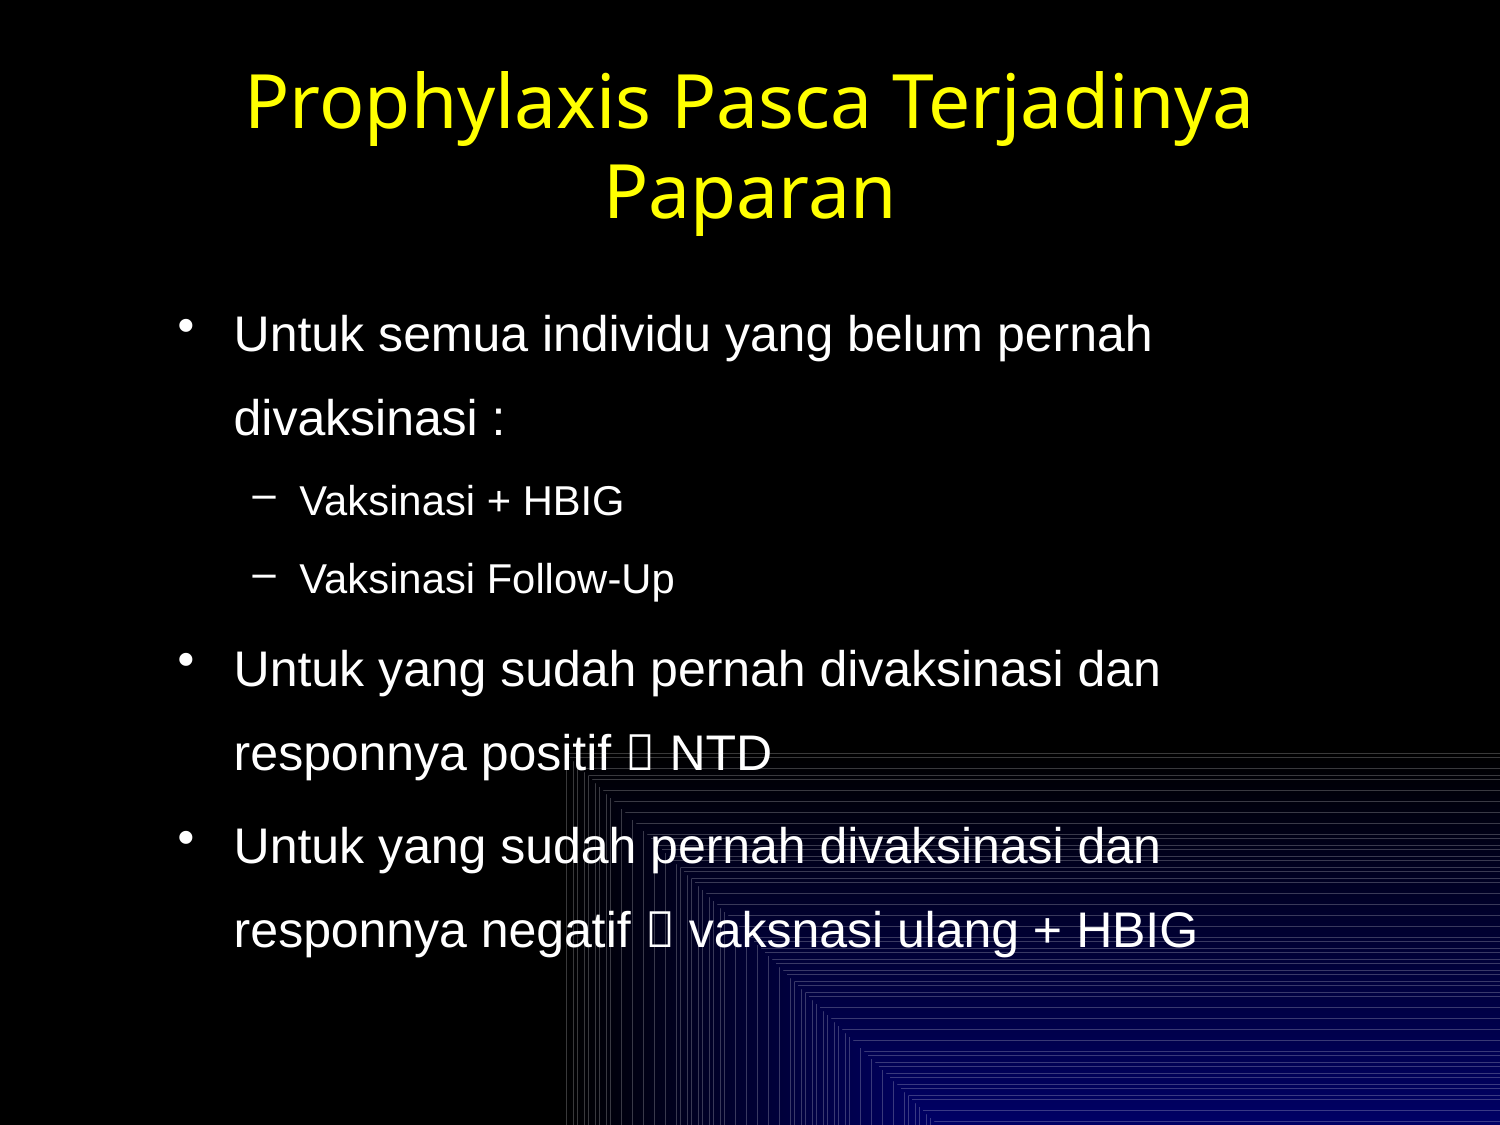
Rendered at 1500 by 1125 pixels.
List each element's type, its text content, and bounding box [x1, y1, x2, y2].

list Untuk semua individu yang belum pernah divaksinasi : Vaksinasi + HBIG Vaksinasi Follow-Up Untuk yang sudah pernah divaksinasi dan responnya positif  NTD Untuk yang sudah pernah divaksinasi dan responnya negatif  vaksnasi ulang + HBIG [162, 269, 1363, 1013]
title Prophylaxis Pasca Terjadinya Paparan [74, 49, 1426, 238]
